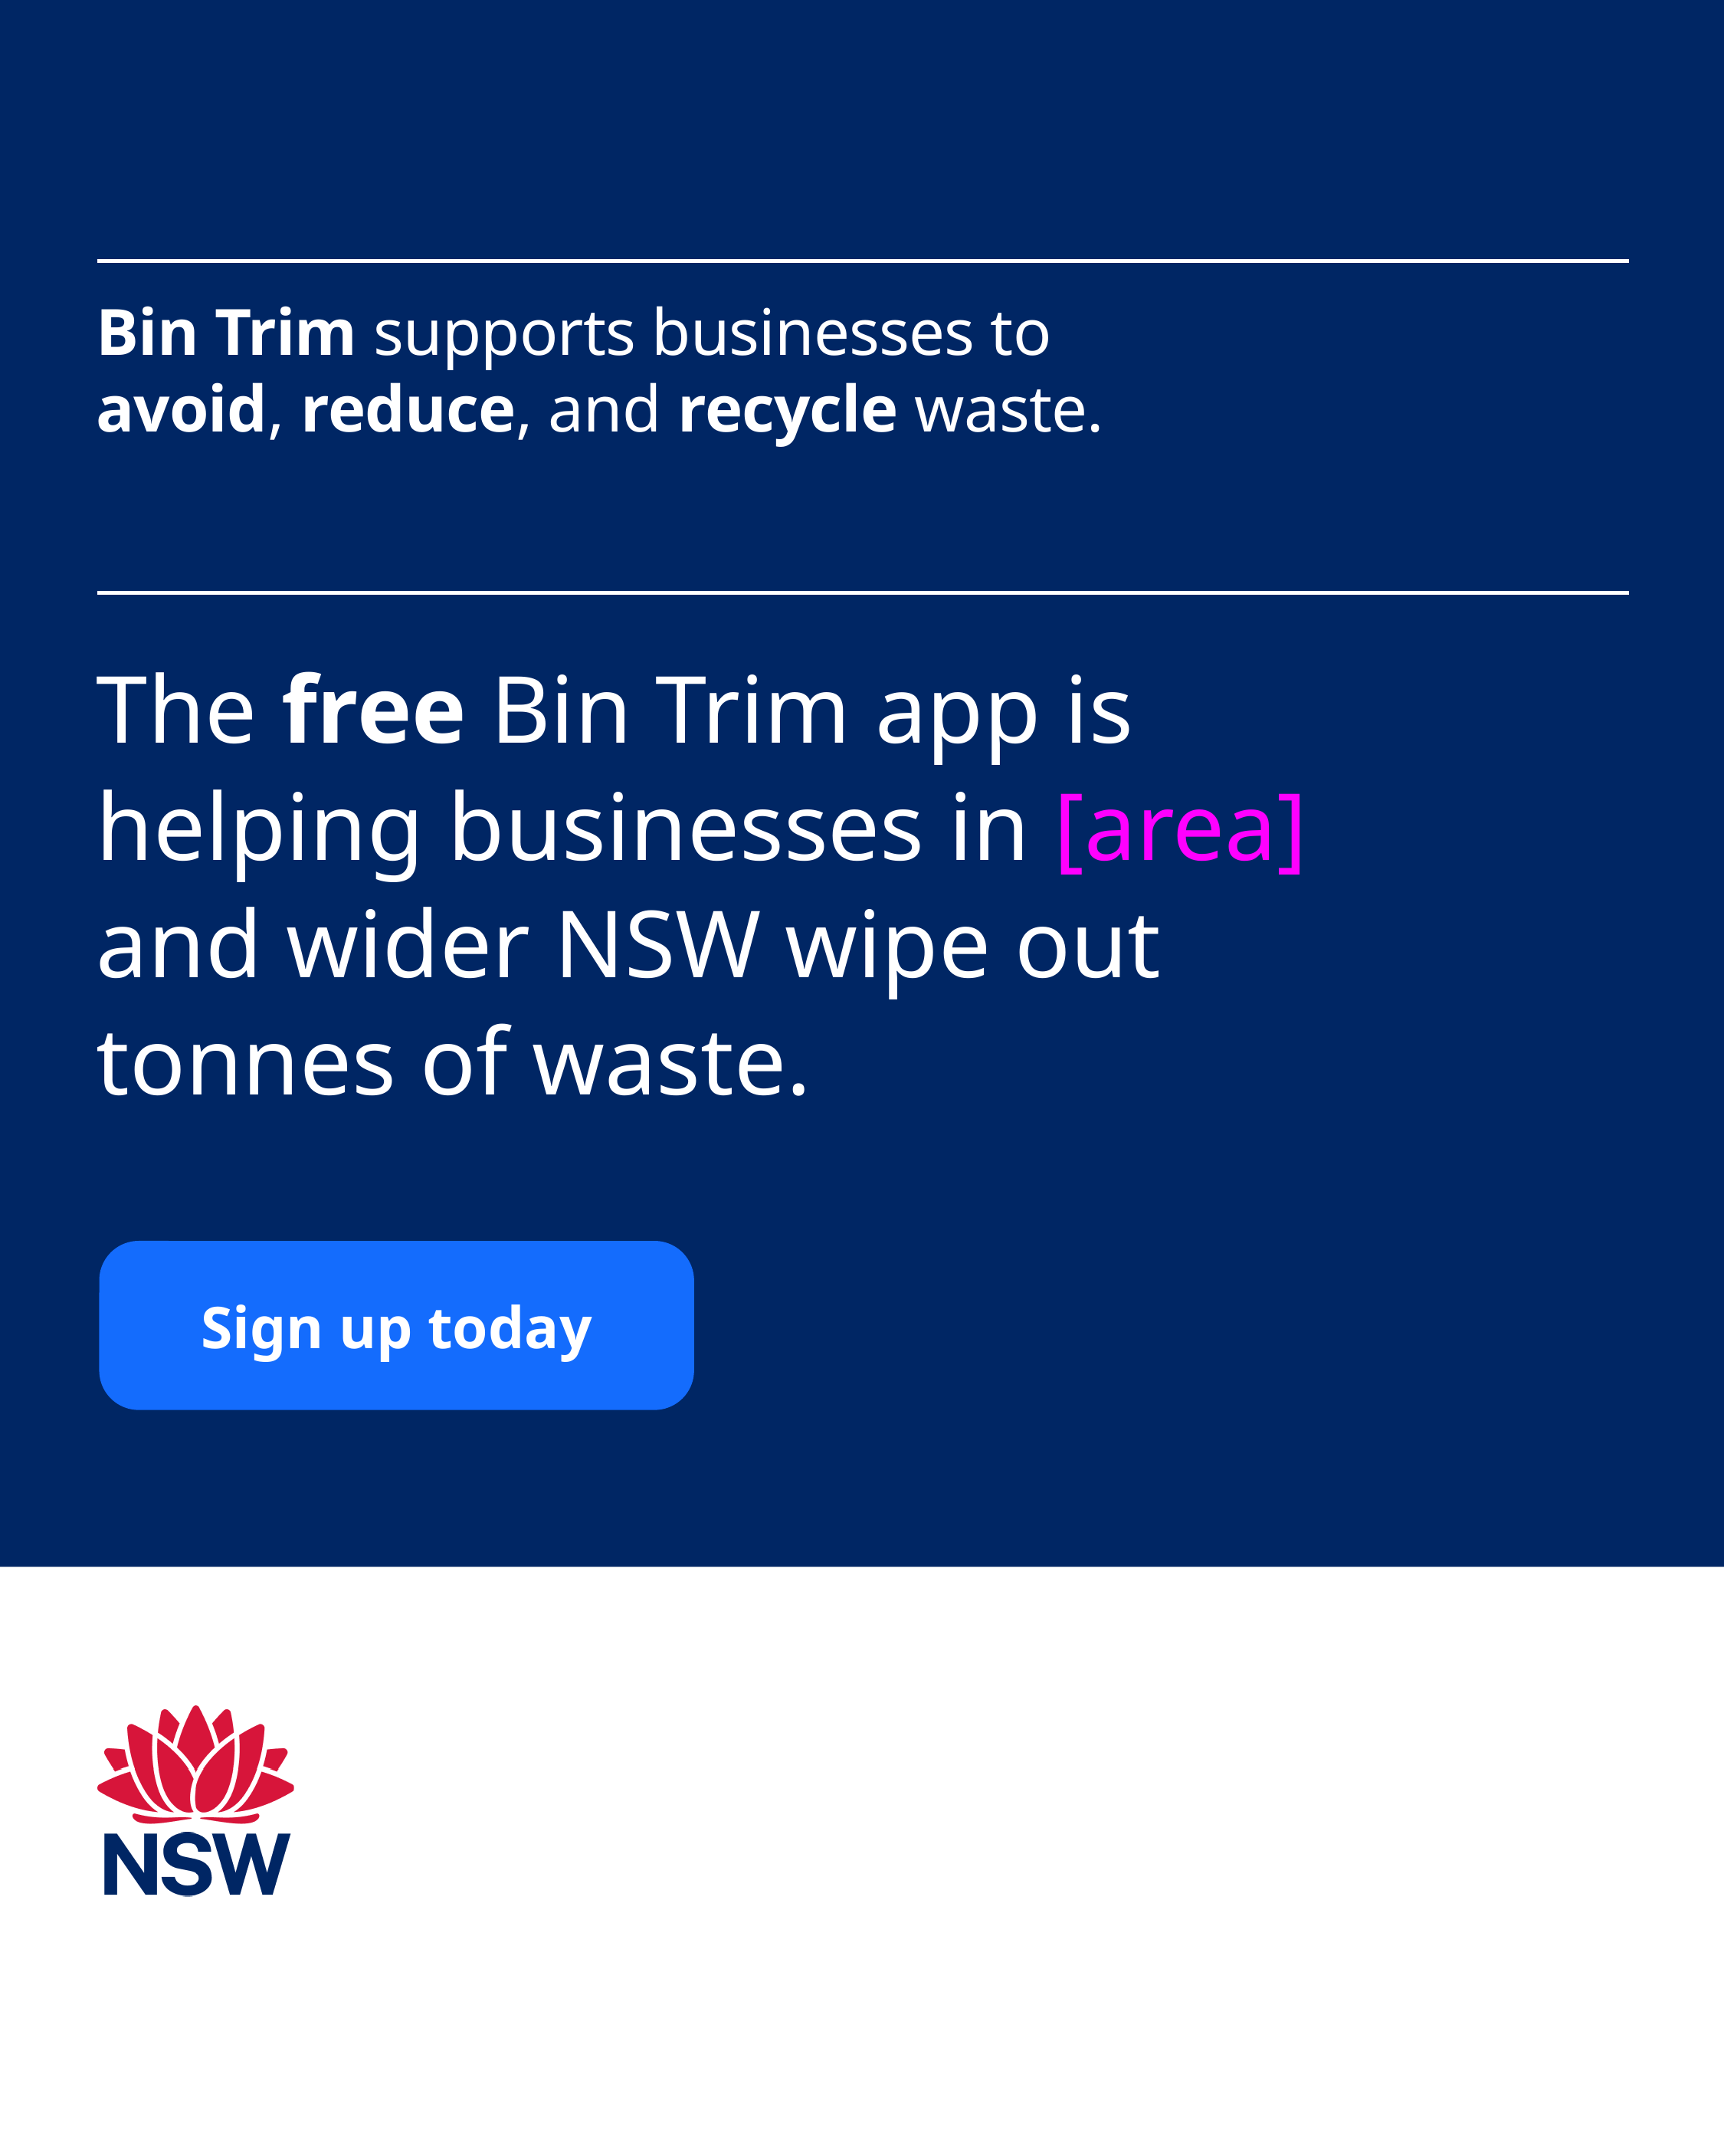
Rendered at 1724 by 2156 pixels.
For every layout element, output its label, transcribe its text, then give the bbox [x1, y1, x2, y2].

text_box Sign up today [98, 1239, 695, 1411]
picture [0, 0, 1724, 2156]
list The free Bin Trim app is helping businesses in [area] and wider NSW wipe out tonnes of waste. [84, 638, 1488, 1078]
